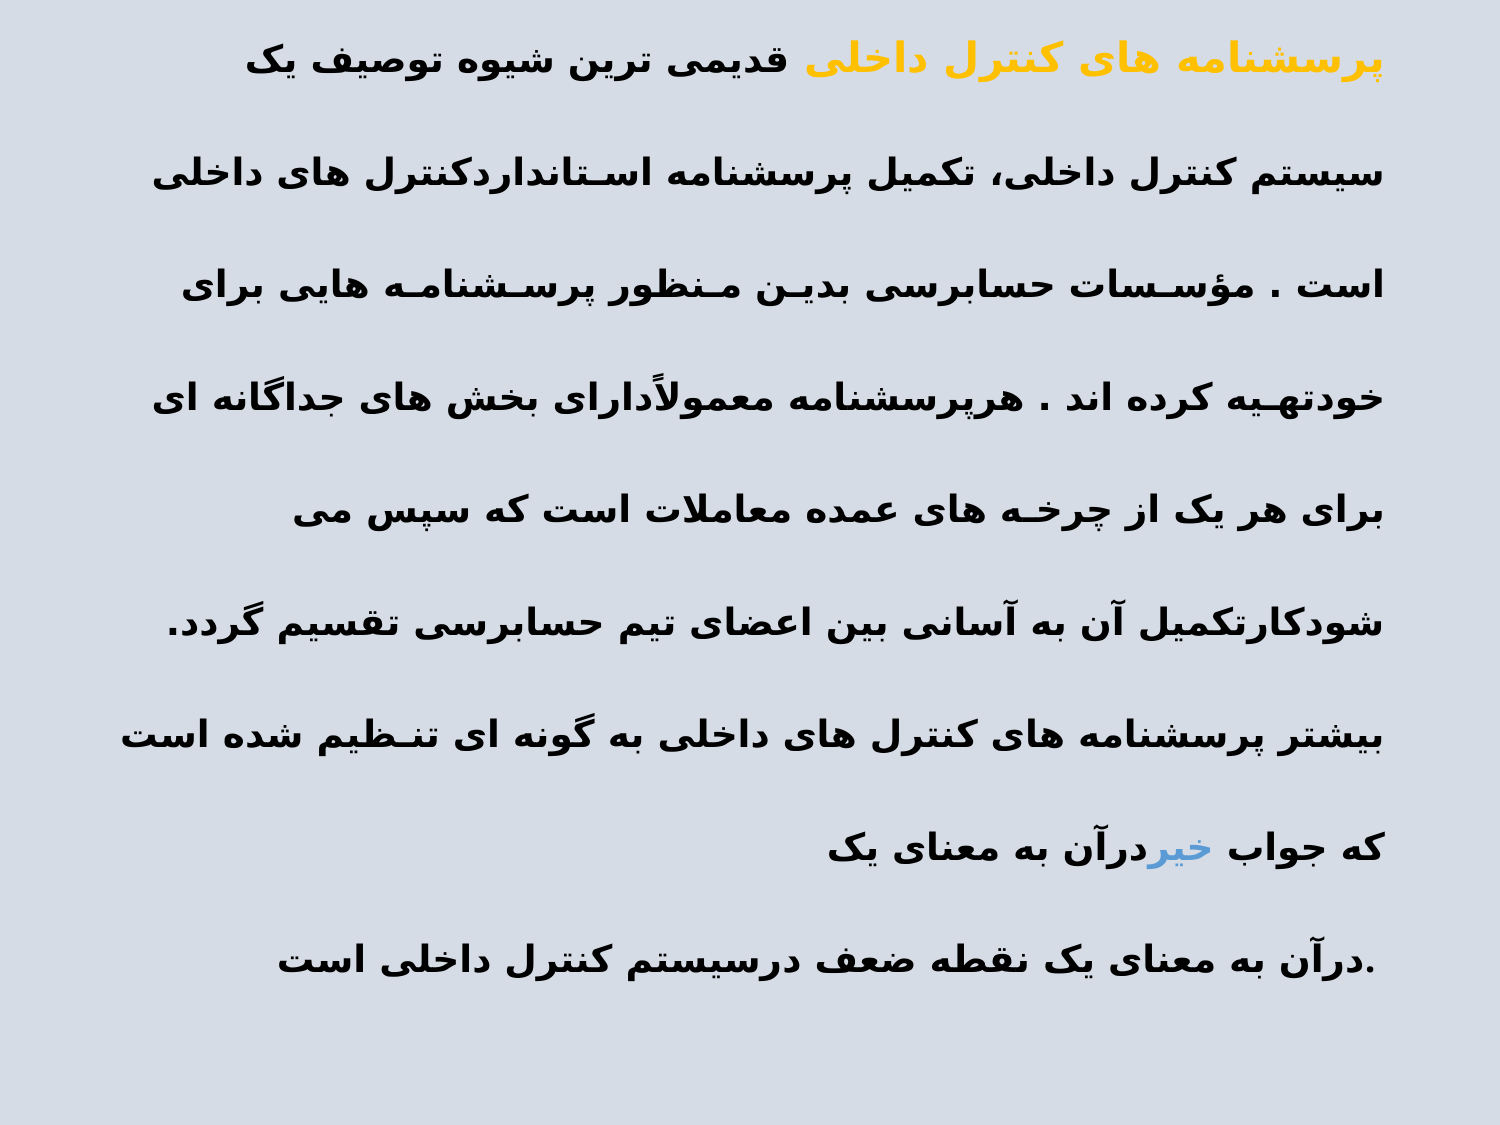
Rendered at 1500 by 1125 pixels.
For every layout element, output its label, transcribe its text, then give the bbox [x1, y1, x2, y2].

title پرسشنامه های کنترل داخلی قدیمی ترین شیوه توصیف یک سیستم کنترل داخلی، تکمیل پرسشنامه اسـتانداردکنترل های داخلی است . مؤسـسات حسابرسی بدیـن مـنظور پرسـشنامـه هایی برای خودتهـیه کرده اند . هرپرسشنامه معمولاًدارای بخش های جداگانه ای برای هر یک از چرخـه های عمده معاملات است که سپس می شودکارتکمیل آن به آسانی بین اعضای تیم حسابرسی تقسیم گردد. بیشتر پرسشنامه های کنترل های داخلی به گونه ای تنـظیم شده است که جواب خیردرآن به معنای یک درآن به معنای یک نقطه ضعف درسیستم کنترل داخلی است. [100, 113, 1401, 823]
